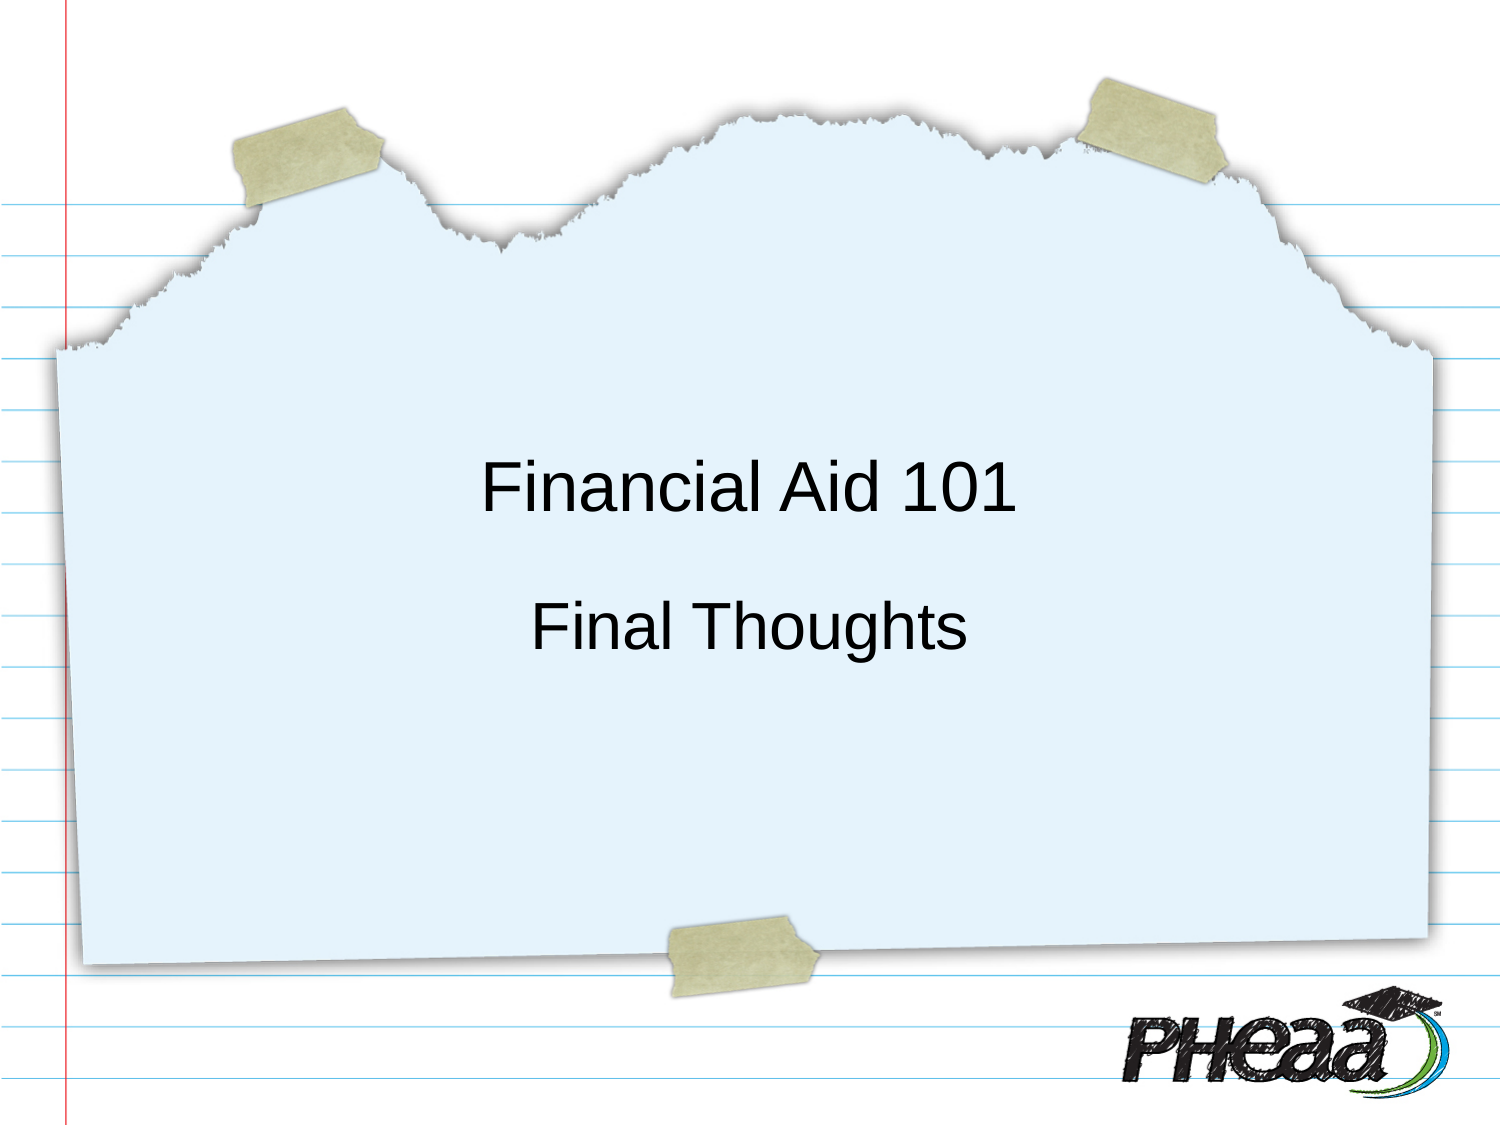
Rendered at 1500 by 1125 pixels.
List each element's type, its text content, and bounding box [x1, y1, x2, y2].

subtitle Final Thoughts [225, 575, 1275, 863]
title Financial Aid 101 [112, 362, 1388, 604]
picture [0, 0, 1500, 1125]
